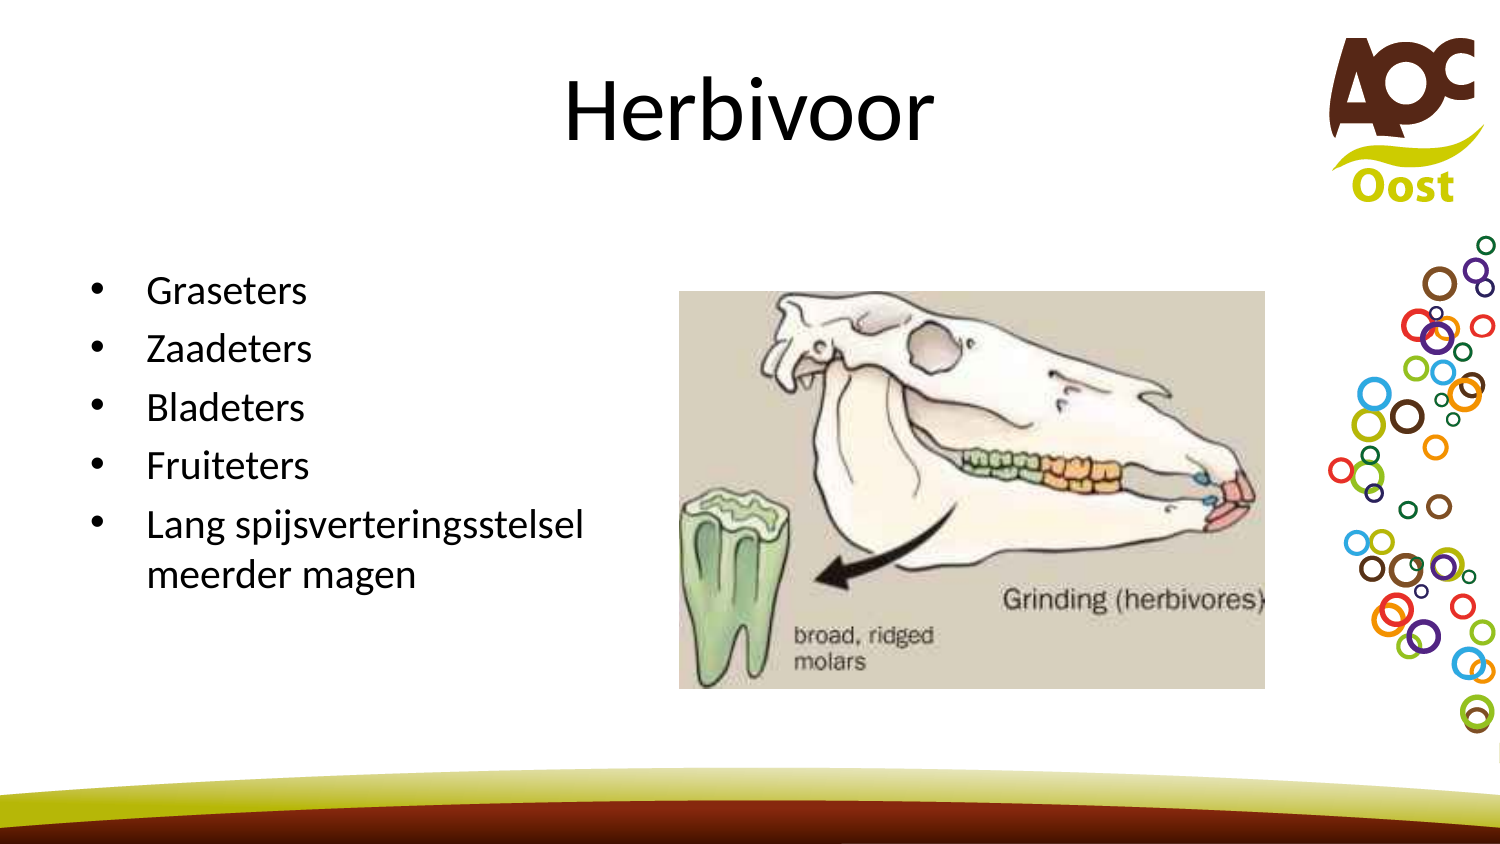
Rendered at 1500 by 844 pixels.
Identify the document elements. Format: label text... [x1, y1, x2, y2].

title Herbivoor [75, 33, 1425, 175]
list Graseters Zaadeters Bladeters Fruiteters Lang spijsverteringsstelsel meerder magen [75, 196, 1425, 754]
picture [0, 0, 1500, 844]
